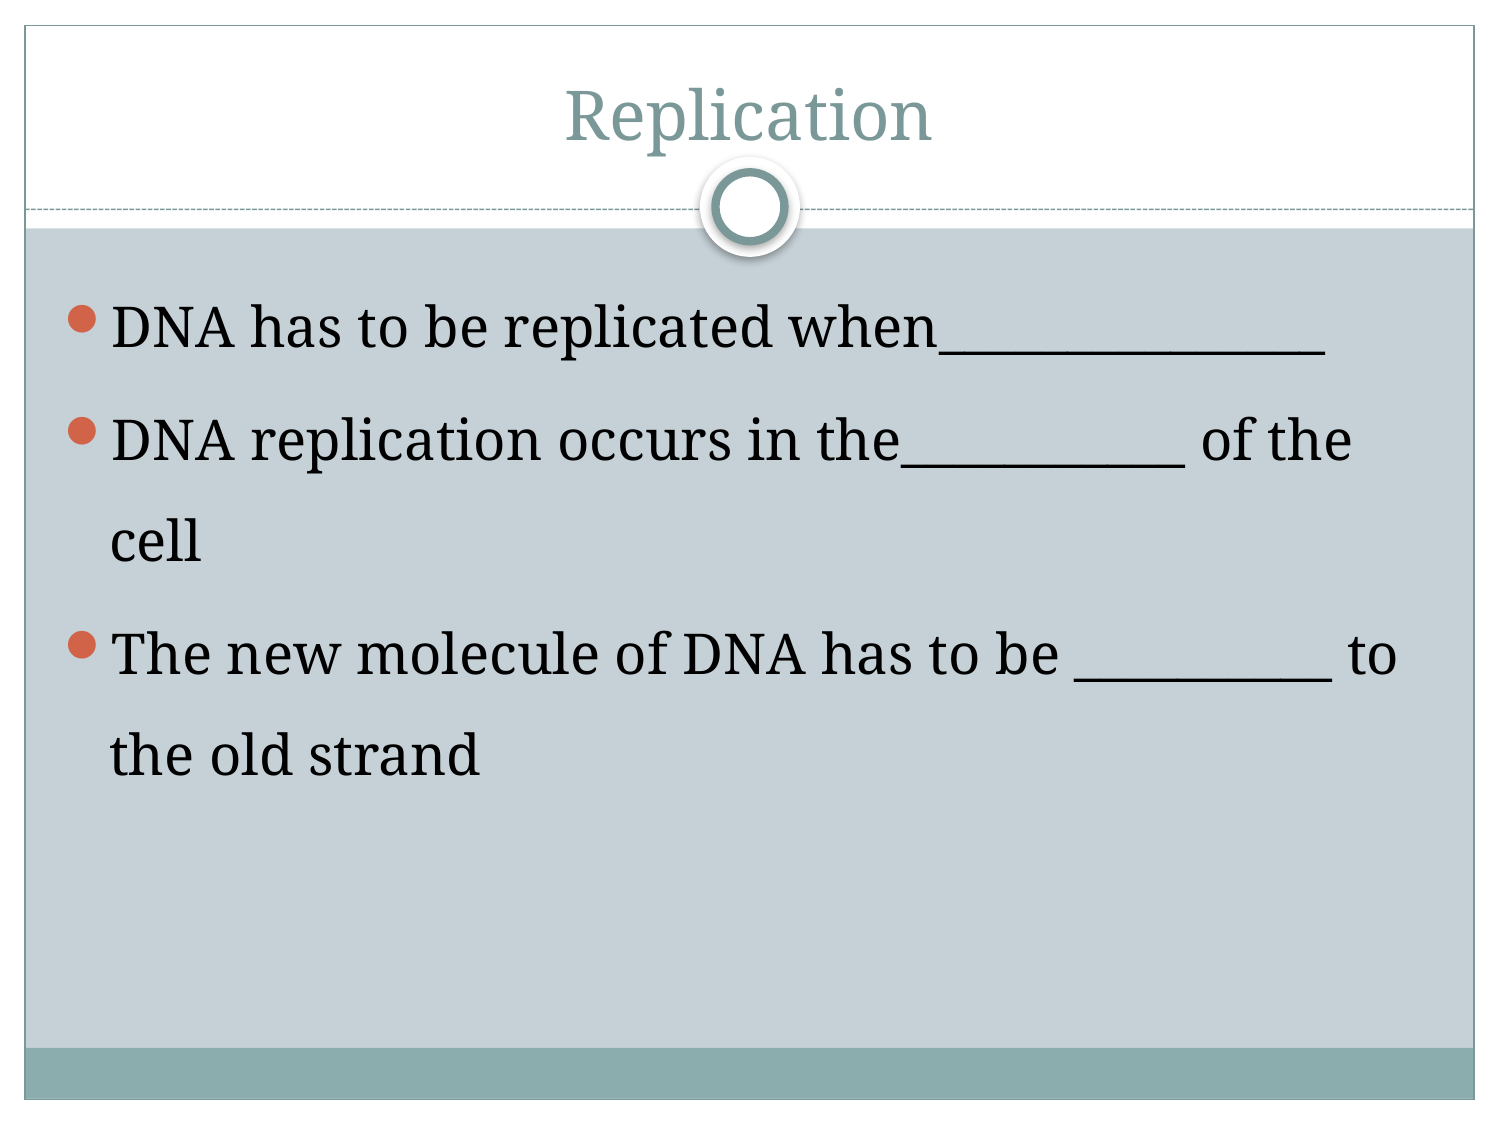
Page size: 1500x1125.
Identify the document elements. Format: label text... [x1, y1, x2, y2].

title Replication [49, 37, 1450, 162]
list DNA has to be replicated when_______________ DNA replication occurs in the___________ of the cell The new molecule of DNA has to be __________ to the old strand [49, 250, 1445, 1001]
